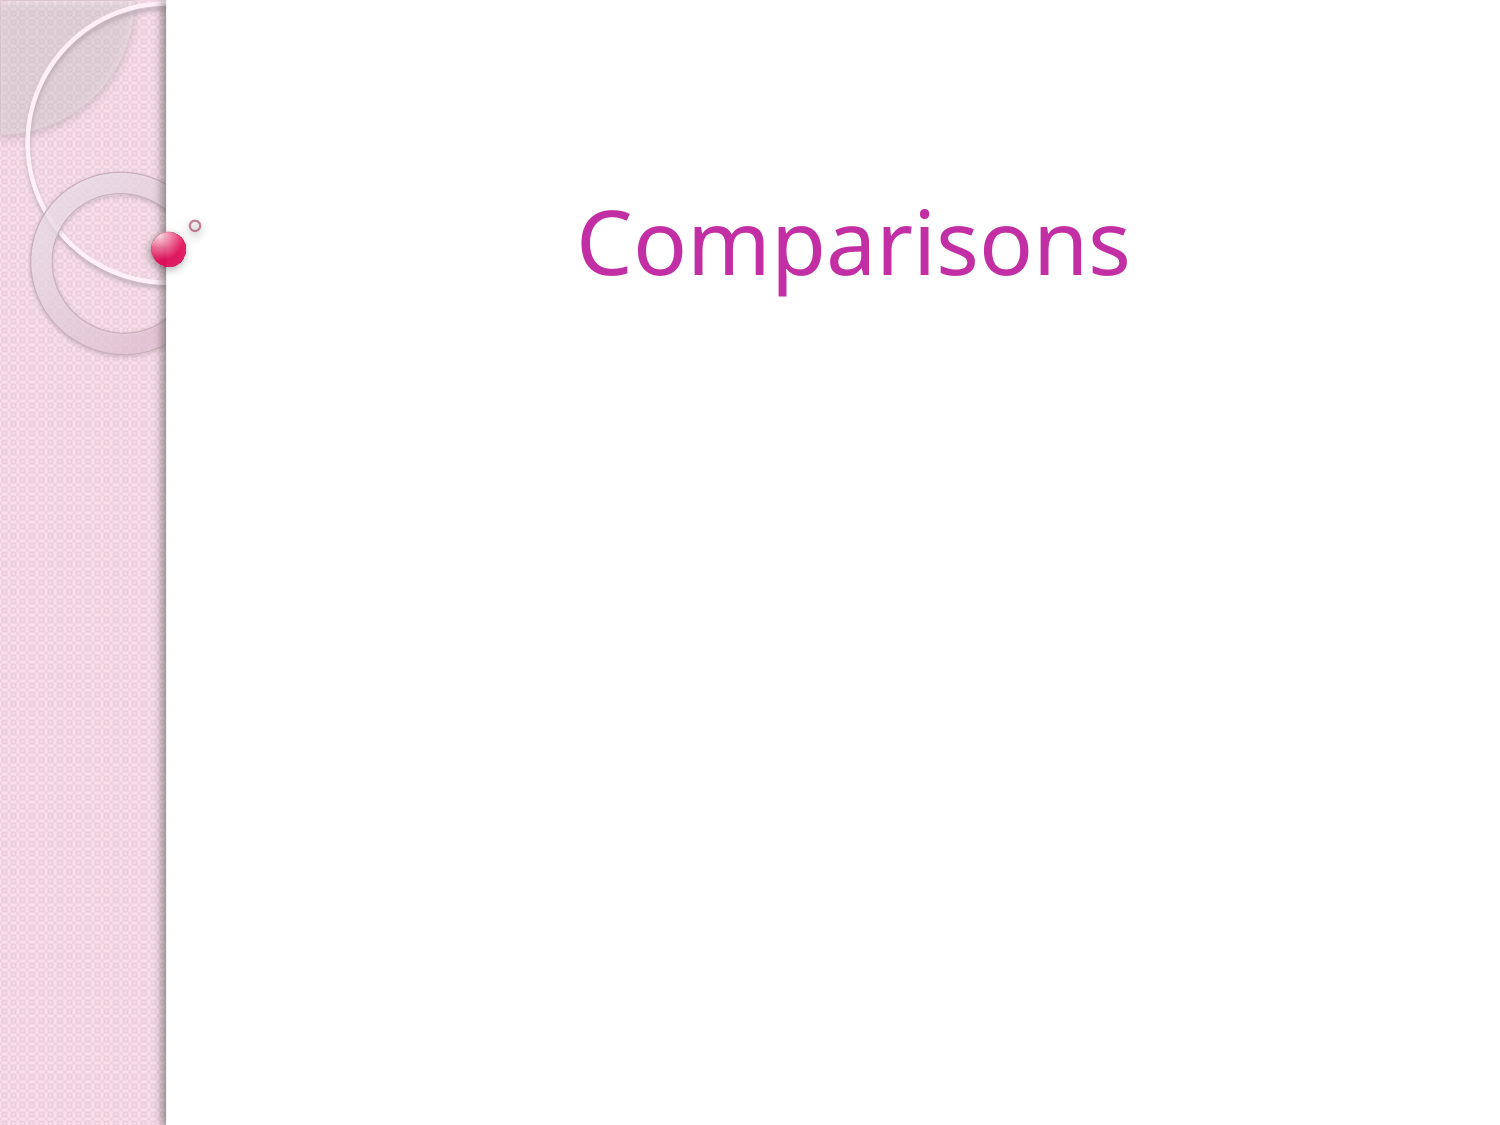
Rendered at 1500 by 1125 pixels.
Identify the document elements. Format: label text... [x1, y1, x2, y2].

title Comparisons [234, 59, 1450, 301]
